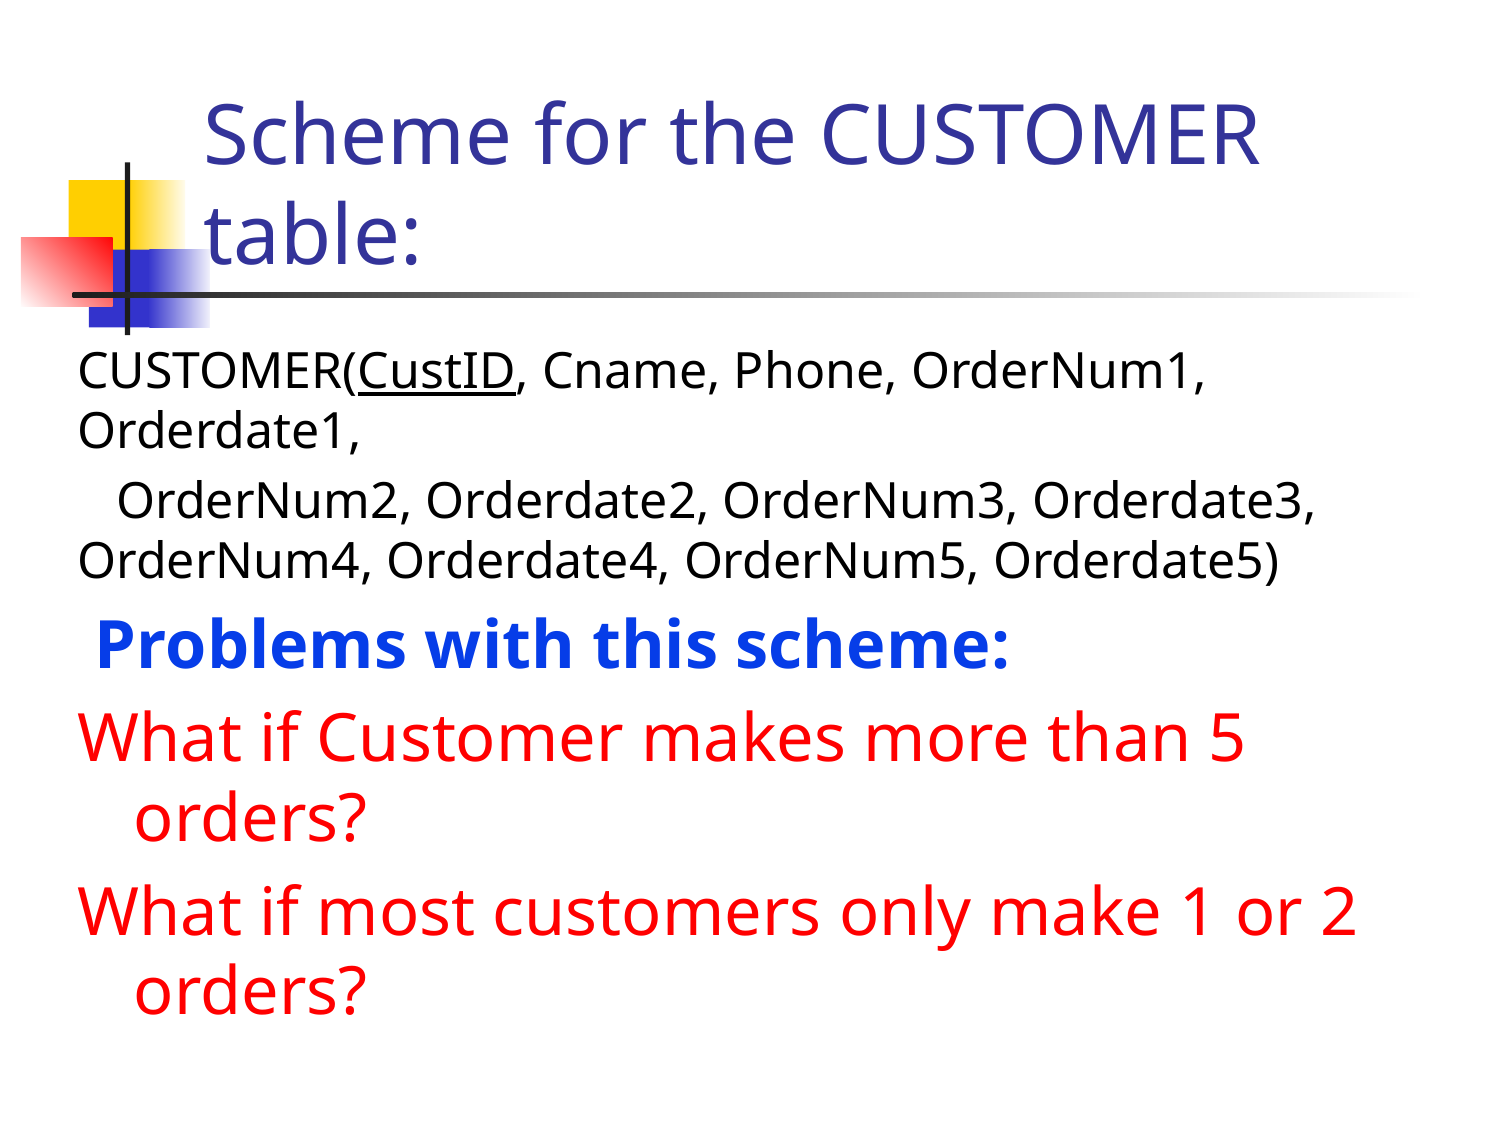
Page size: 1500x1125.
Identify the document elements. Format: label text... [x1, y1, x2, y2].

list CUSTOMER(CustID, Cname, Phone, OrderNum1, Orderdate1, OrderNum2, Orderdate2, OrderNum3, Orderdate3, OrderNum4, Orderdate4, OrderNum5, Orderdate5) Problems with this scheme: What if Customer makes more than 5 orders? What if most customers only make 1 or 2 orders? [62, 331, 1469, 1006]
title Scheme for the CUSTOMER table: [188, 101, 1468, 289]
